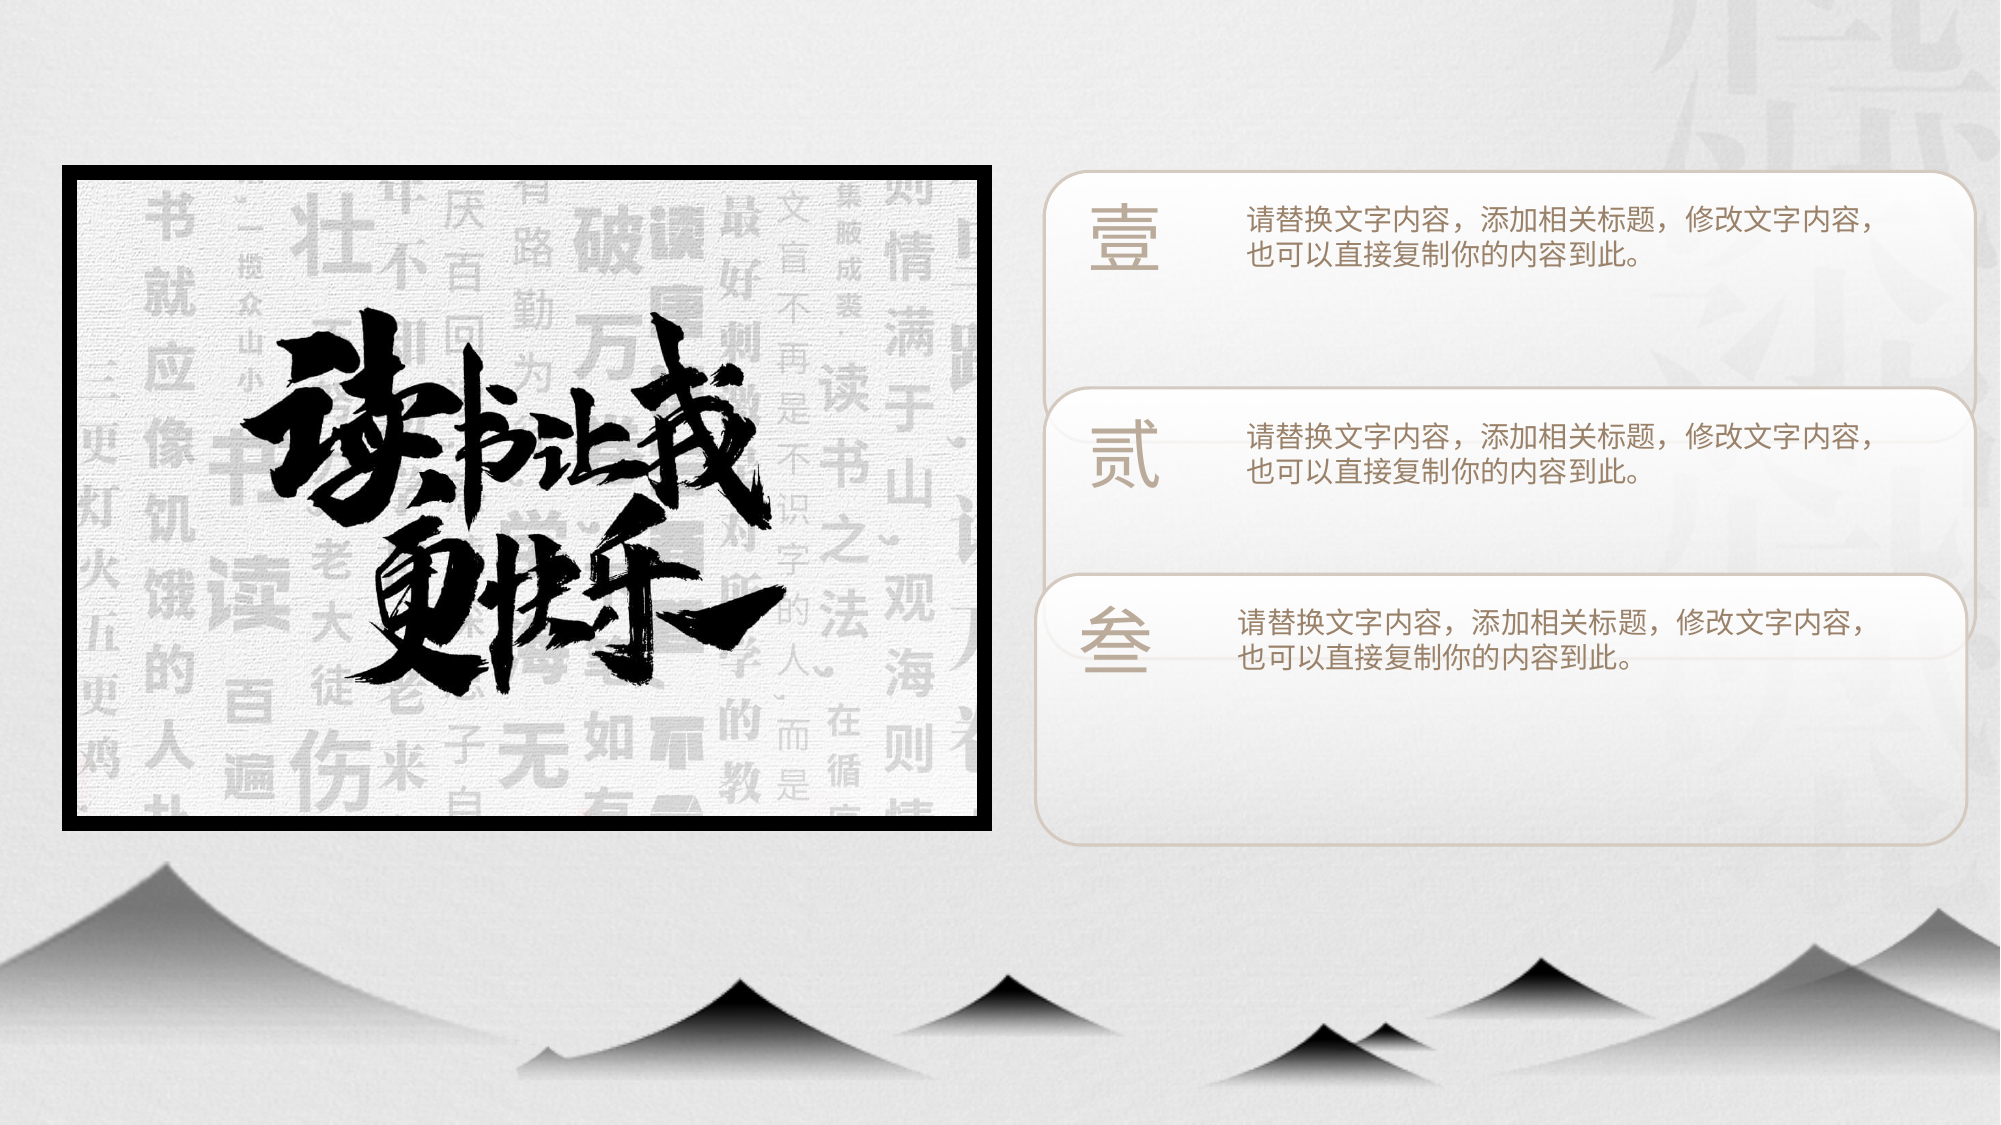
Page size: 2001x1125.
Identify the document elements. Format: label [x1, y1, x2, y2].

picture [0, 0, 2000, 1125]
text_box [1044, 387, 1976, 659]
text_box [1035, 574, 1967, 845]
text_box [1044, 171, 1976, 387]
